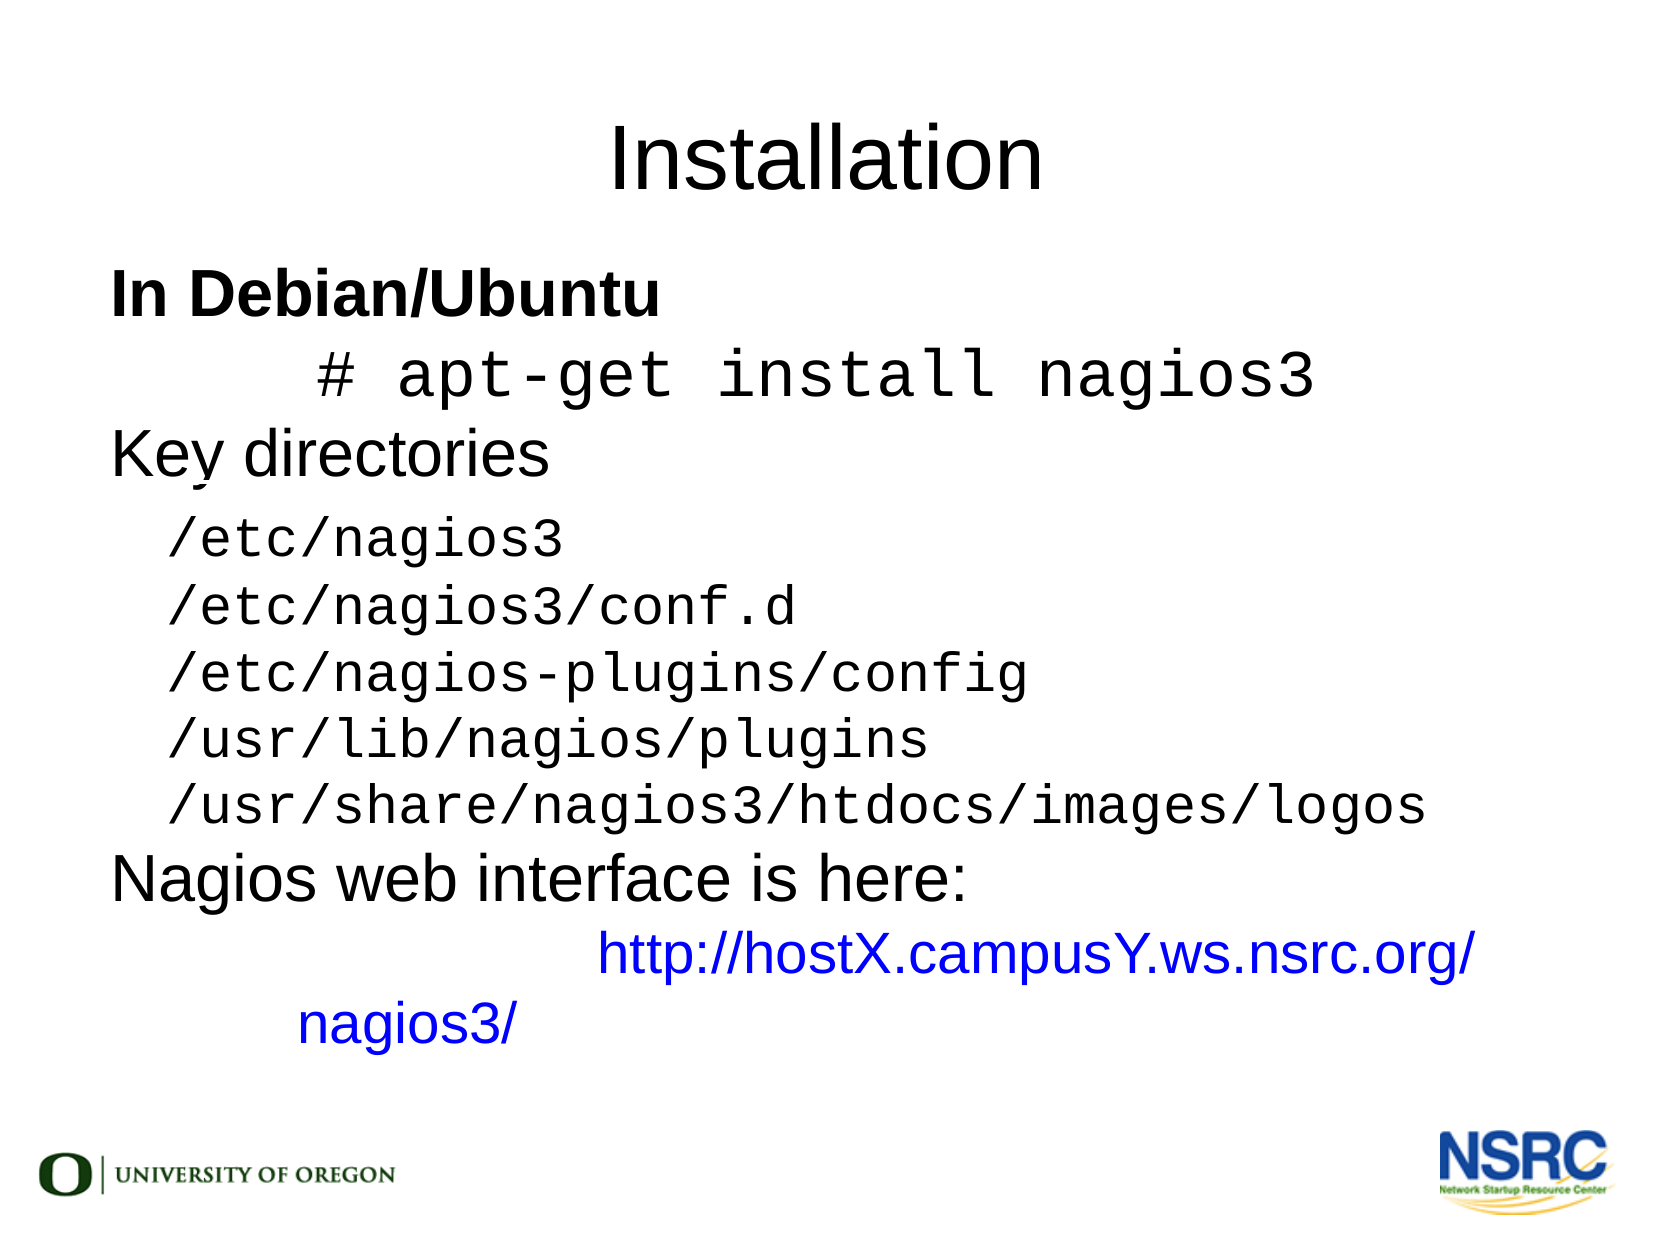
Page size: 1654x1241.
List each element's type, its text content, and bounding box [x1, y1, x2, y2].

picture [37, 1151, 95, 1198]
text_box Installation [82, 49, 1571, 257]
text_box In Debian/Ubuntu # apt-get install nagios3 Key directories /etc/nagios3 /etc/nagios3/conf.d /etc/nagios-plugins/config /usr/lib/nagios/plugins /usr/share/nagios3/htdocs/images/logos Nagios web interface is here: http://hostX.campusY.ws.nsrc.org/nagios3/ [95, 242, 1621, 1230]
